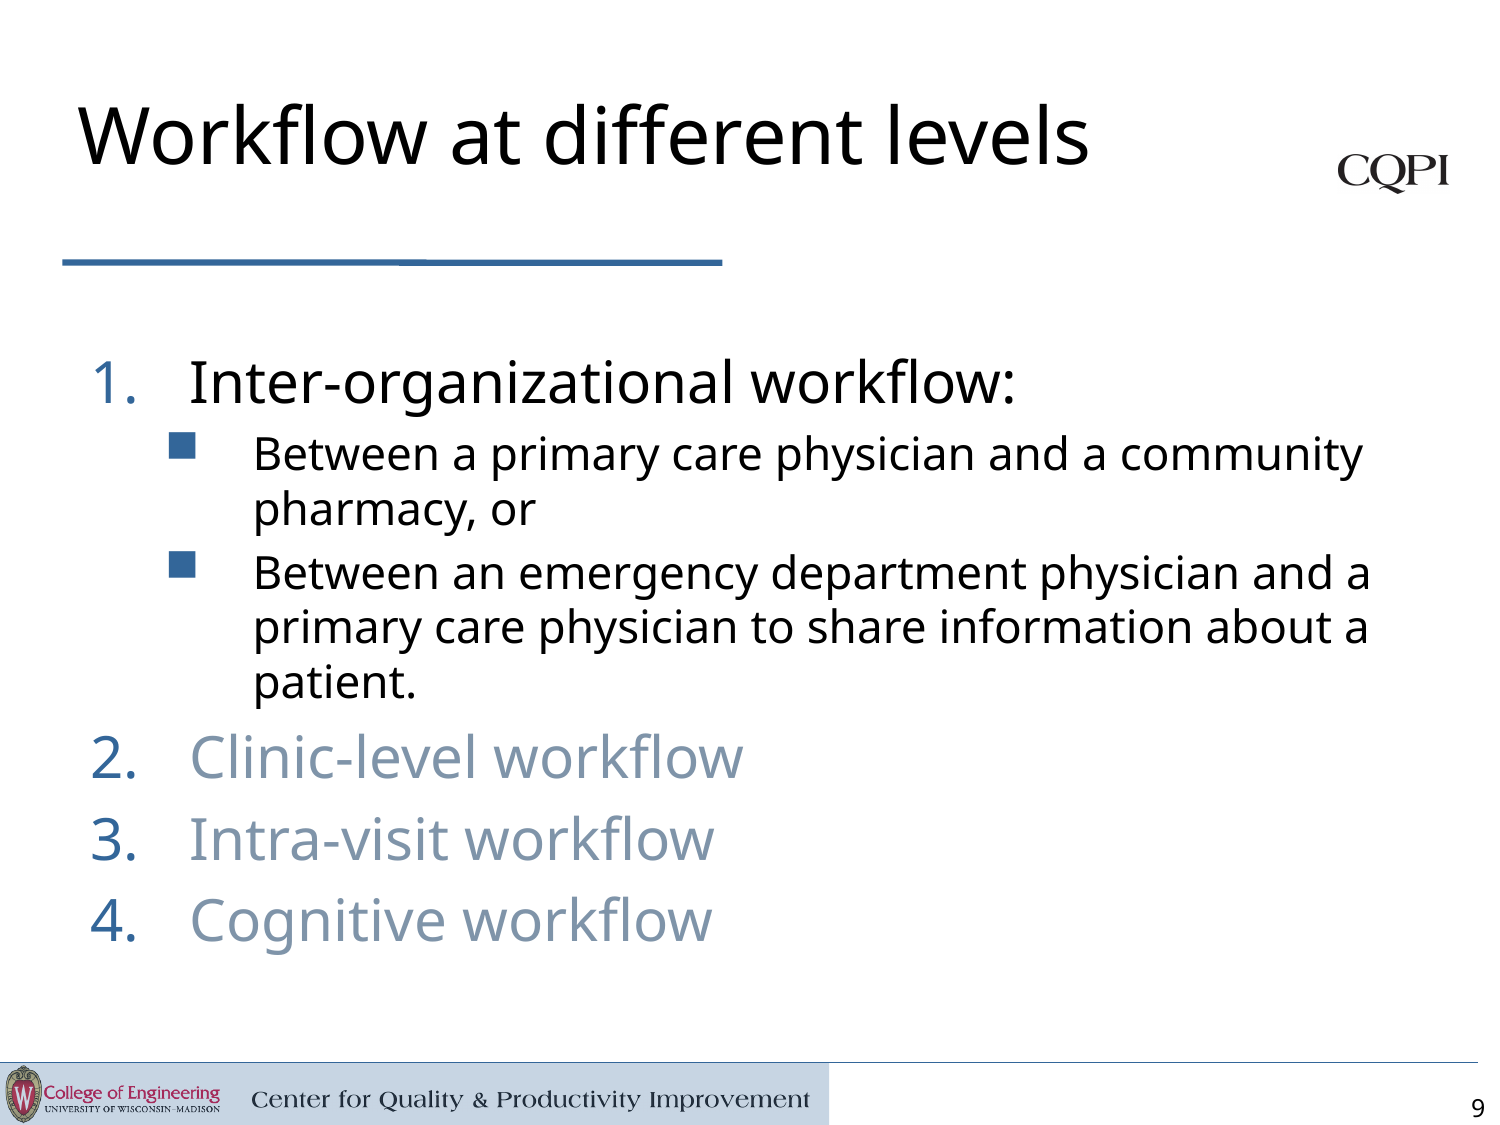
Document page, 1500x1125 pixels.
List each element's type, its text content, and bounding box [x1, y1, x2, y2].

list Inter-organizational workflow: Between a primary care physician and a community pharmacy, or Between an emergency department physician and a primary care physician to share information about a patient. Clinic-level workflow Intra-visit workflow Cognitive workflow [75, 337, 1425, 1050]
title Workflow at different levels [62, 20, 1288, 246]
picture [1337, 154, 1450, 194]
picture [0, 1063, 225, 1125]
picture [251, 1090, 810, 1112]
